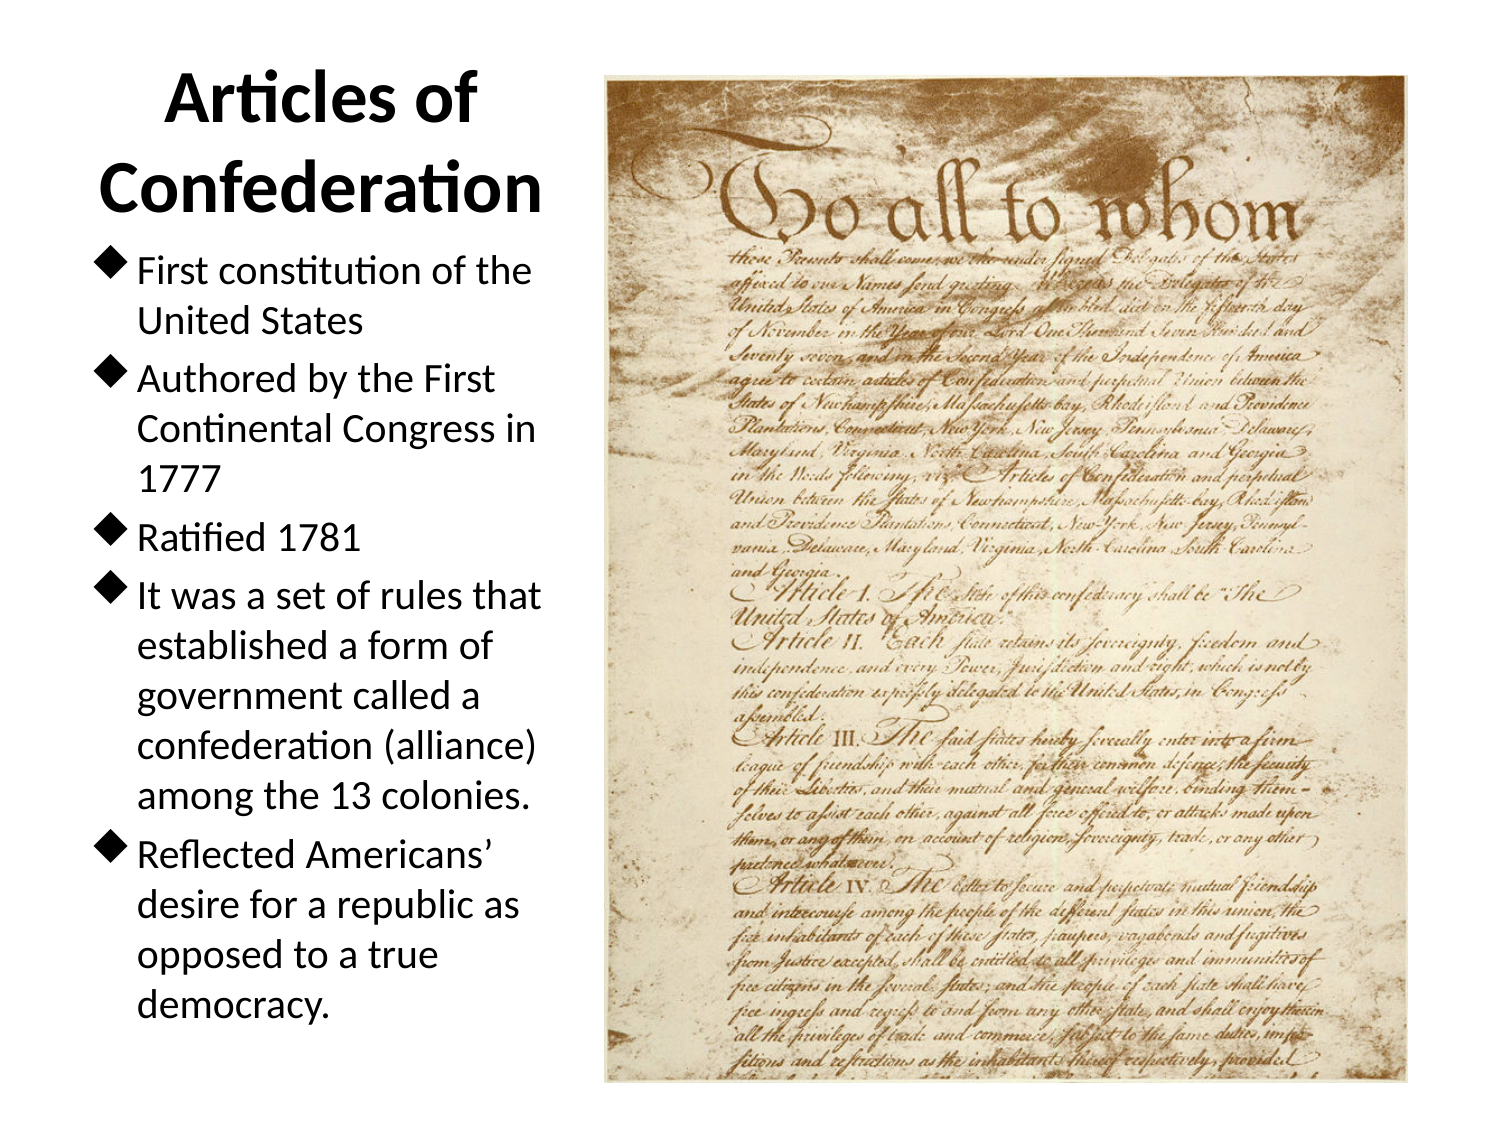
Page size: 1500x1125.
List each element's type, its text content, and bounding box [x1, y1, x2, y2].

title Articles of Confederation [75, 44, 569, 235]
picture [604, 75, 1409, 1083]
list First constitution of the United States Authored by the First Continental Congress in 1777 Ratified 1781 It was a set of rules that established a form of government called a confederation (alliance) among the 13 colonies. Reflected Americans’ desire for a republic as opposed to a true democracy. [75, 235, 569, 1005]
